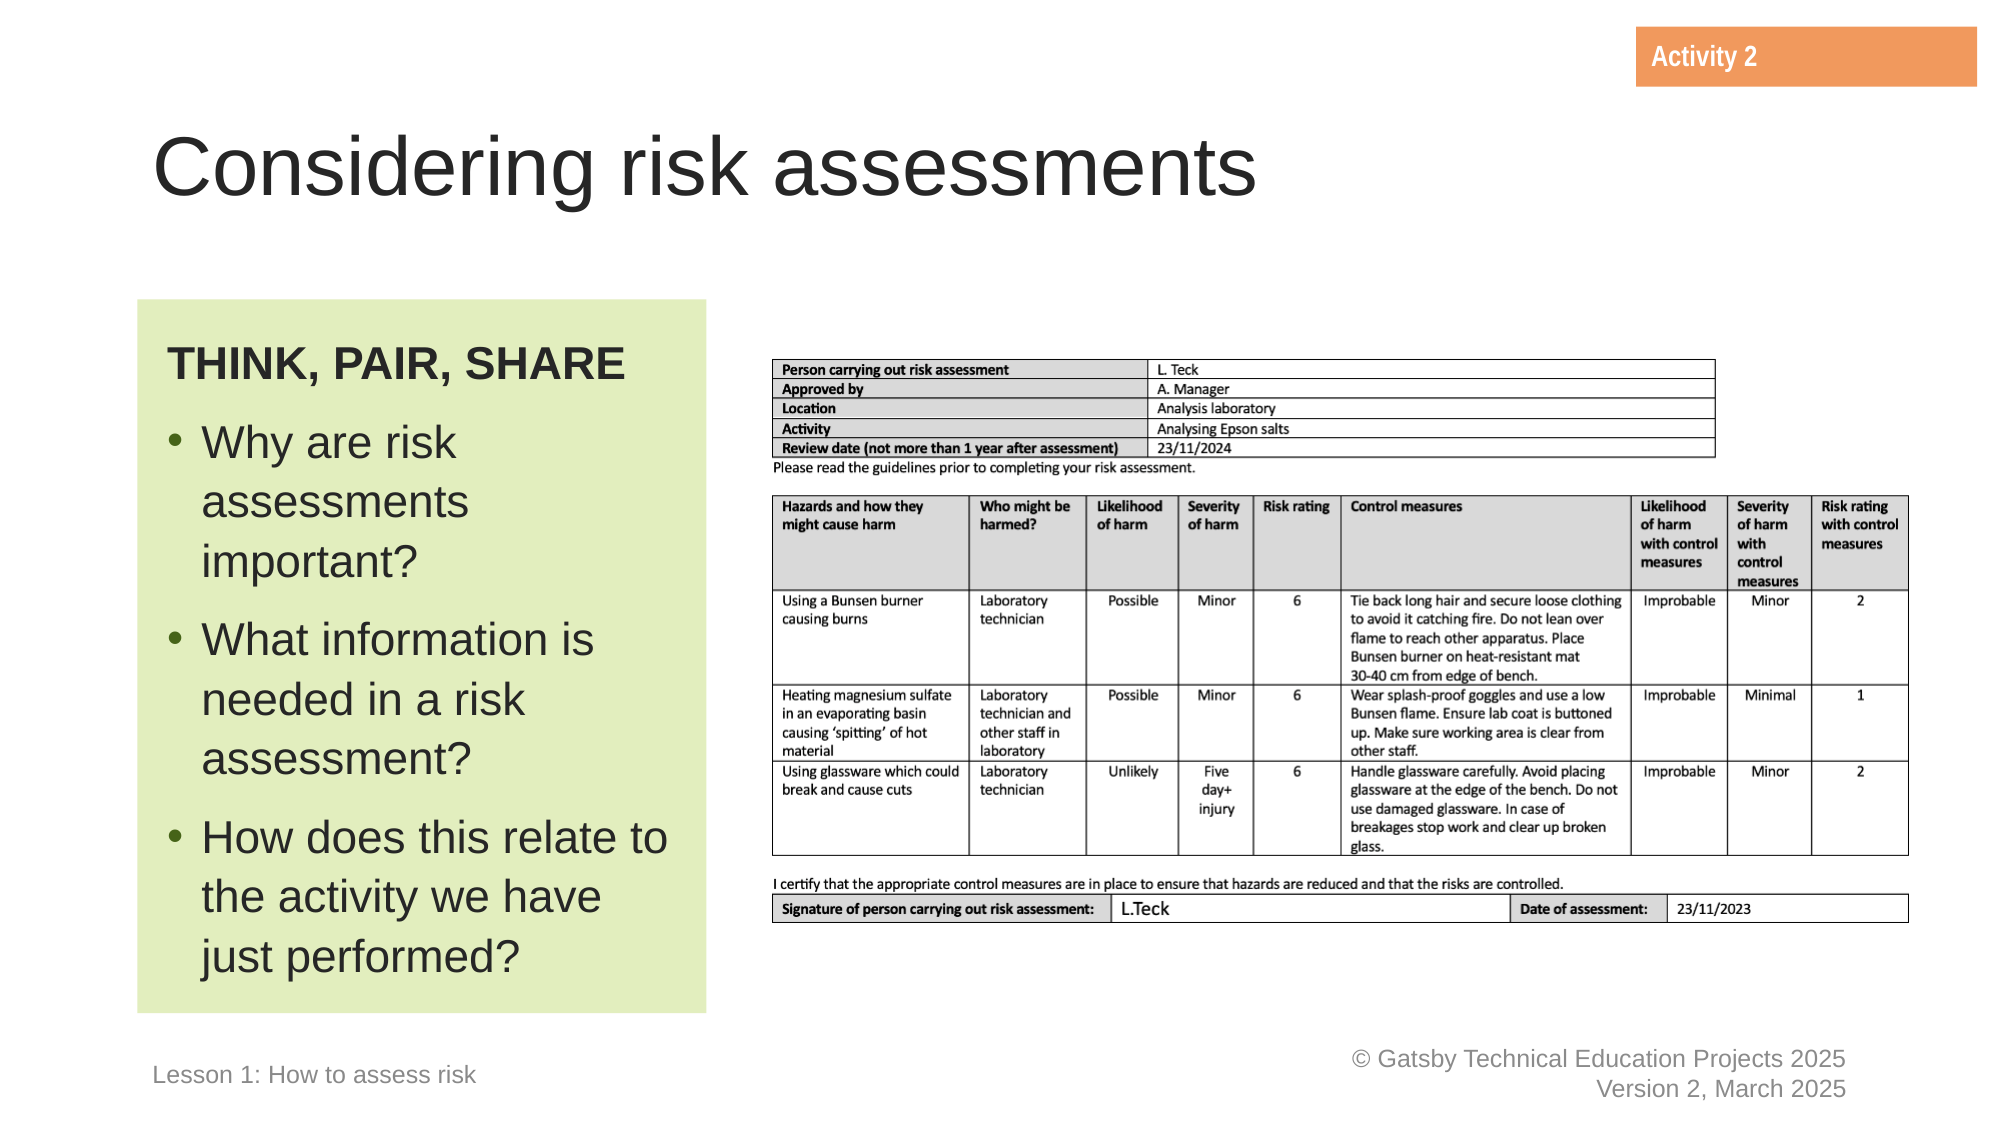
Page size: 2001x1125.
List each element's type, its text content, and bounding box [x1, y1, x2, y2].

title Considering risk assessments [137, 59, 1863, 278]
list Activity 2 [1636, 26, 1978, 87]
list Lesson 1: How to assess risk [137, 1042, 829, 1103]
picture [756, 344, 1926, 939]
list THINK, PAIR, SHARE Why are risk assessments important? What information is needed in a risk assessment? How does this relate to the activity we have just performed? [137, 299, 707, 1014]
